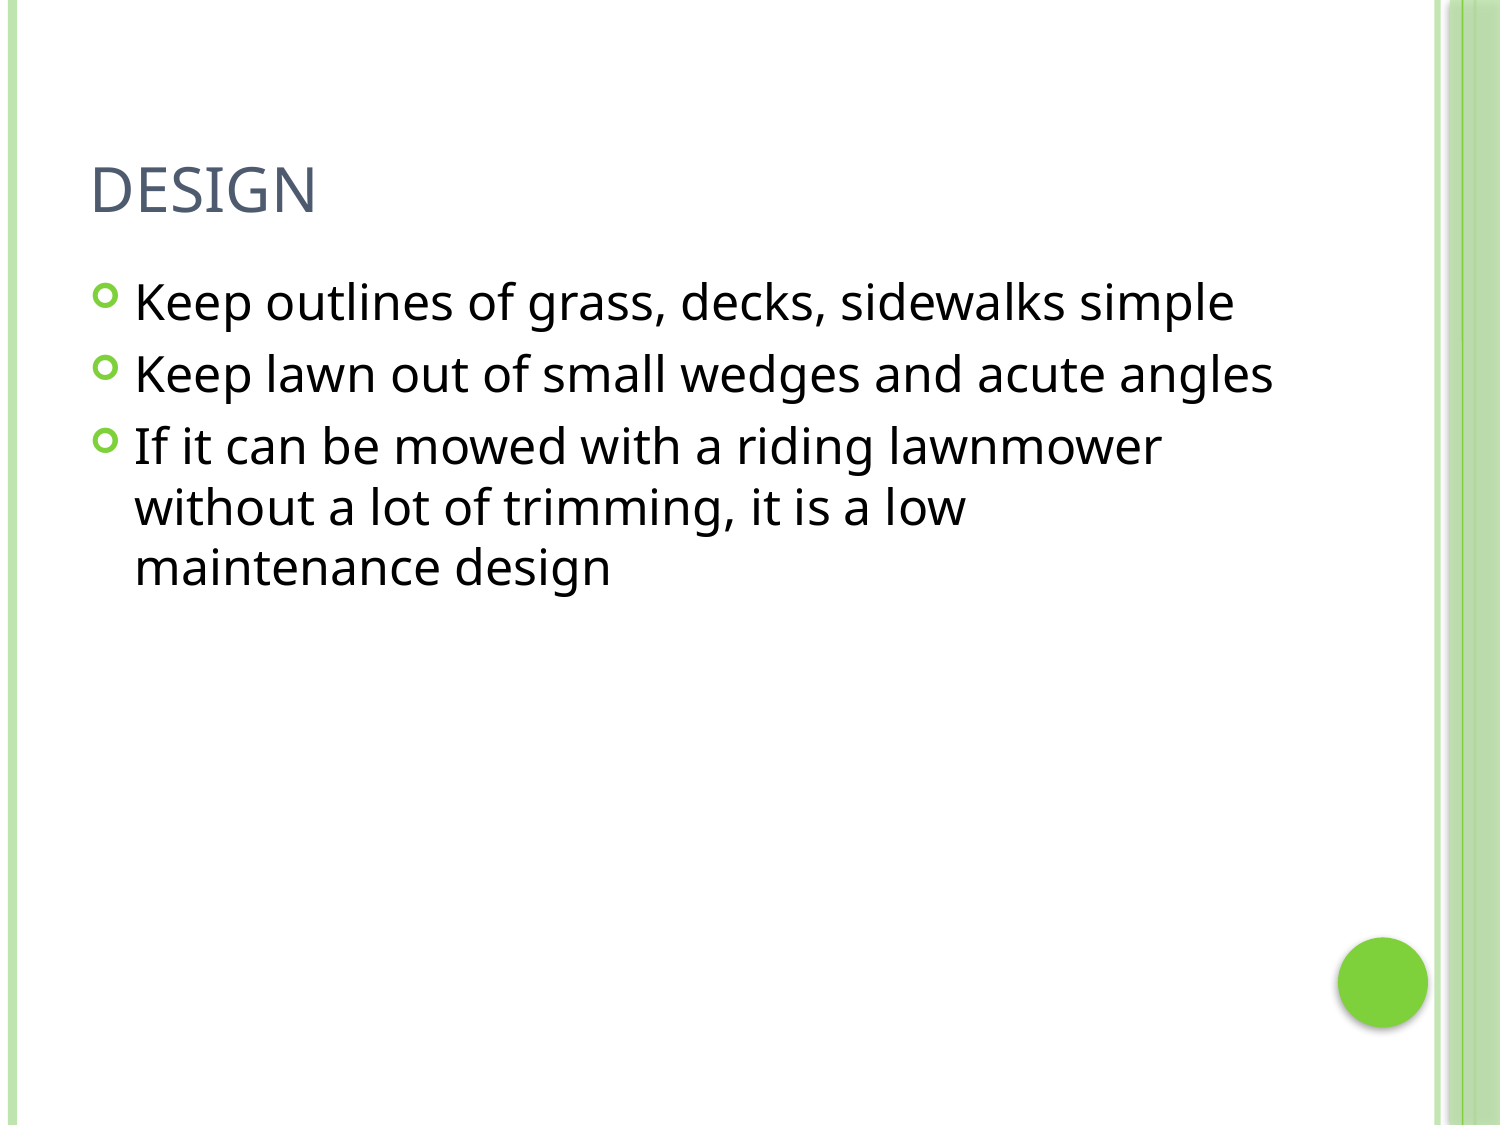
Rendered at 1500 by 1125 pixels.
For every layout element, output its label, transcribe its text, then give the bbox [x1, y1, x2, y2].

title Design [75, 45, 1300, 233]
list Keep outlines of grass, decks, sidewalks simple Keep lawn out of small wedges and acute angles If it can be mowed with a riding lawnmower without a lot of trimming, it is a low maintenance design [75, 262, 1300, 1062]
